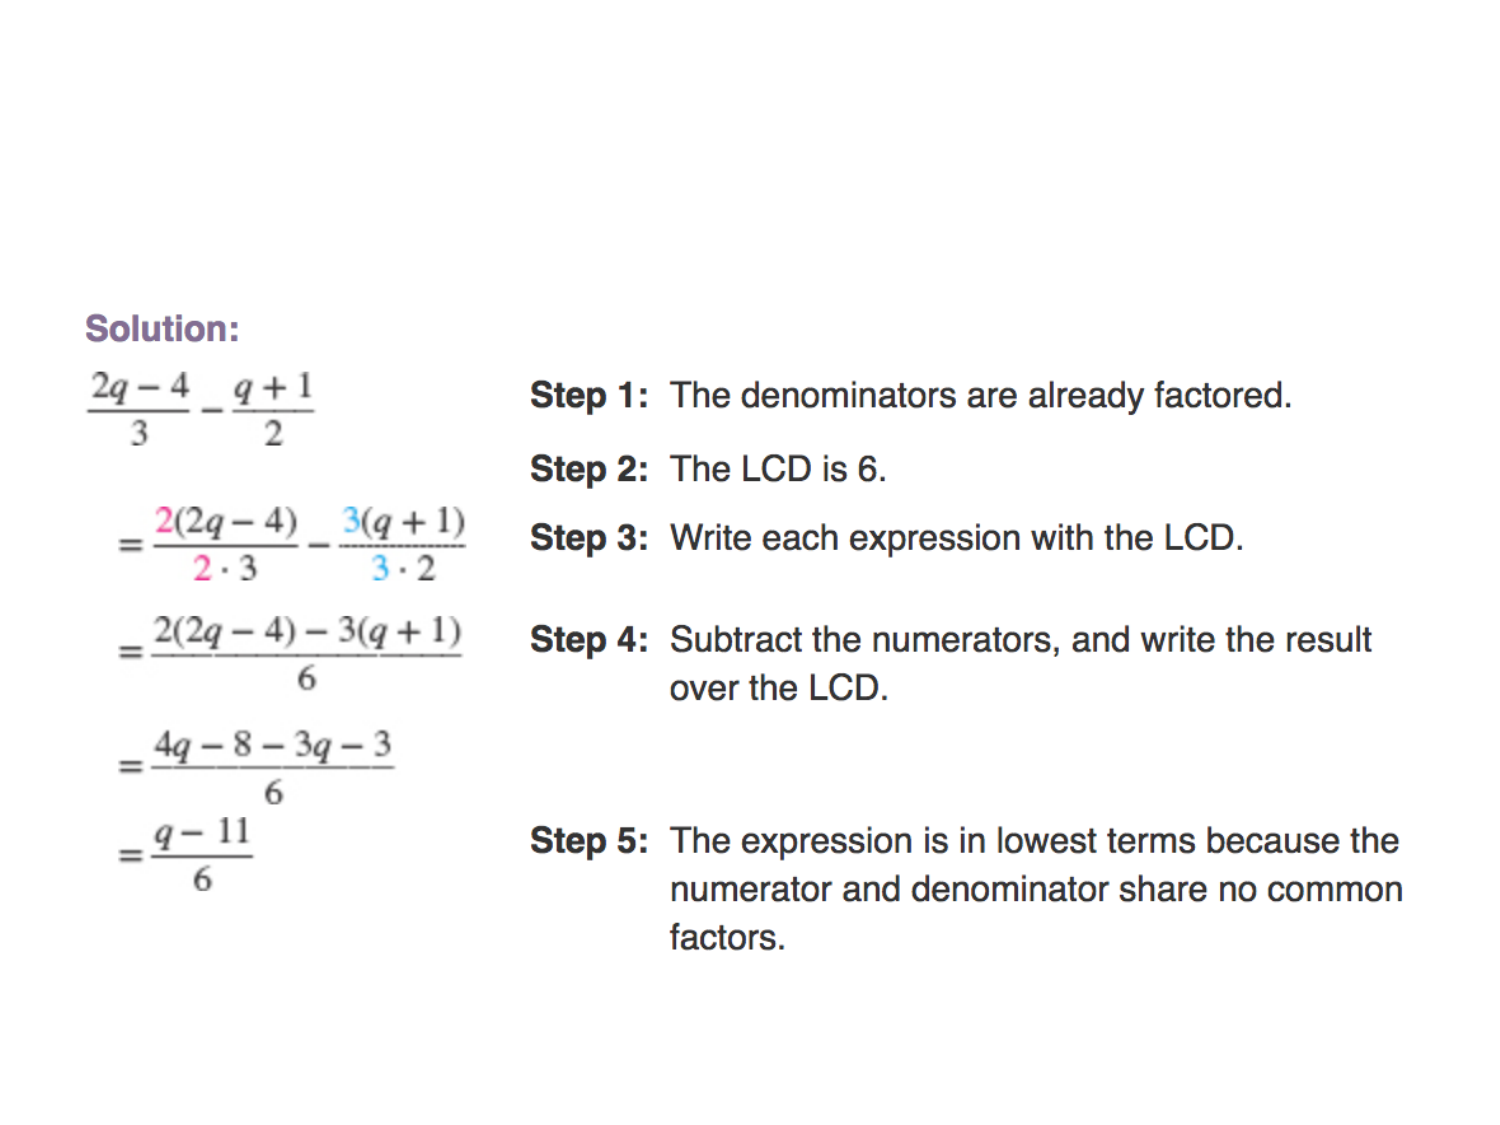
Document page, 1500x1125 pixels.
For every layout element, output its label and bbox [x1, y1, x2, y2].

list [74, 262, 1426, 1006]
